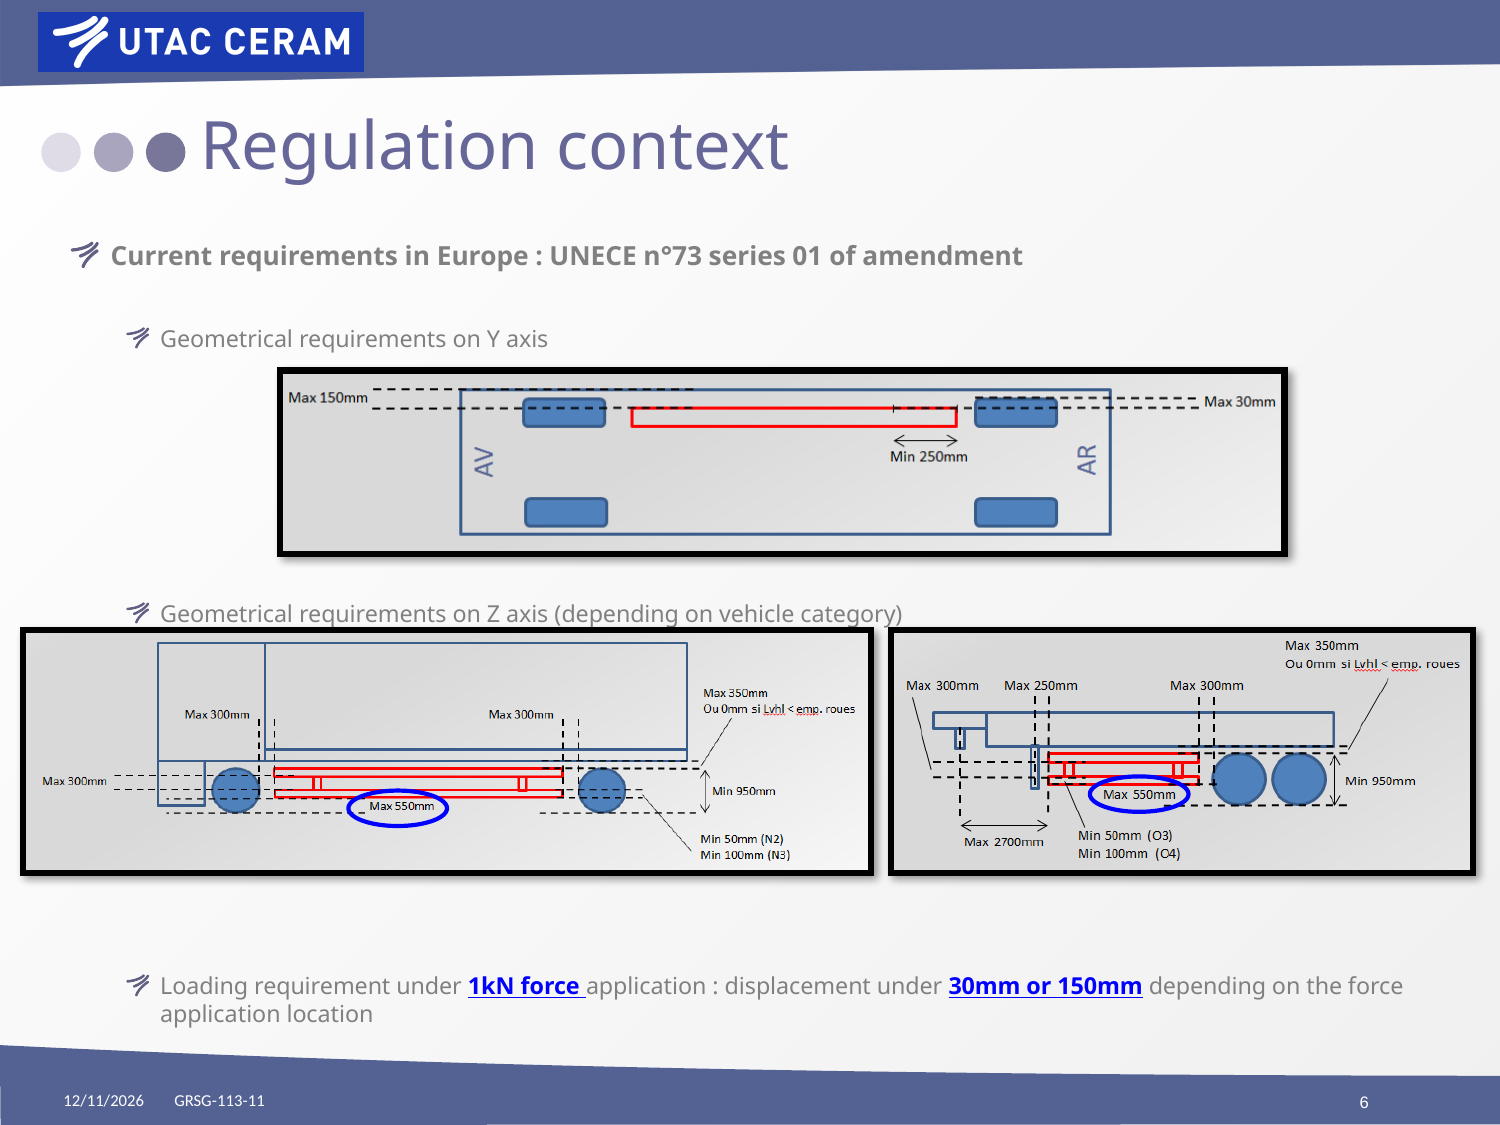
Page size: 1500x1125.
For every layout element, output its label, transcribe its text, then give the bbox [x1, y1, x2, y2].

picture [893, 633, 1471, 870]
picture [25, 633, 869, 870]
picture [282, 373, 1282, 551]
list Current requirements in Europe : UNECE n°73 series 01 of amendment Geometrical requirements on Y axis Geometrical requirements on Z axis (depending on vehicle category) Loading requirement under 1kN force application : displacement under 30mm or 150mm depending on the force application location [53, 231, 1447, 635]
picture [124, 326, 151, 350]
picture [124, 973, 151, 998]
picture [124, 601, 151, 625]
footer GRSG-113-11 [159, 1069, 999, 1125]
picture [0, 0, 1500, 87]
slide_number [0, 1069, 159, 1125]
list Current requirements in Europe : UNECE n°73 series 01 of amendment Geometrical requirements on Y axis Geometrical requirements on Z axis (depending on vehicle category) Loading requirement under 1kN force application : displacement under 30mm or 150mm depending on the force application location [53, 902, 1447, 1035]
title Regulation context [185, 90, 1446, 197]
picture [68, 240, 101, 270]
